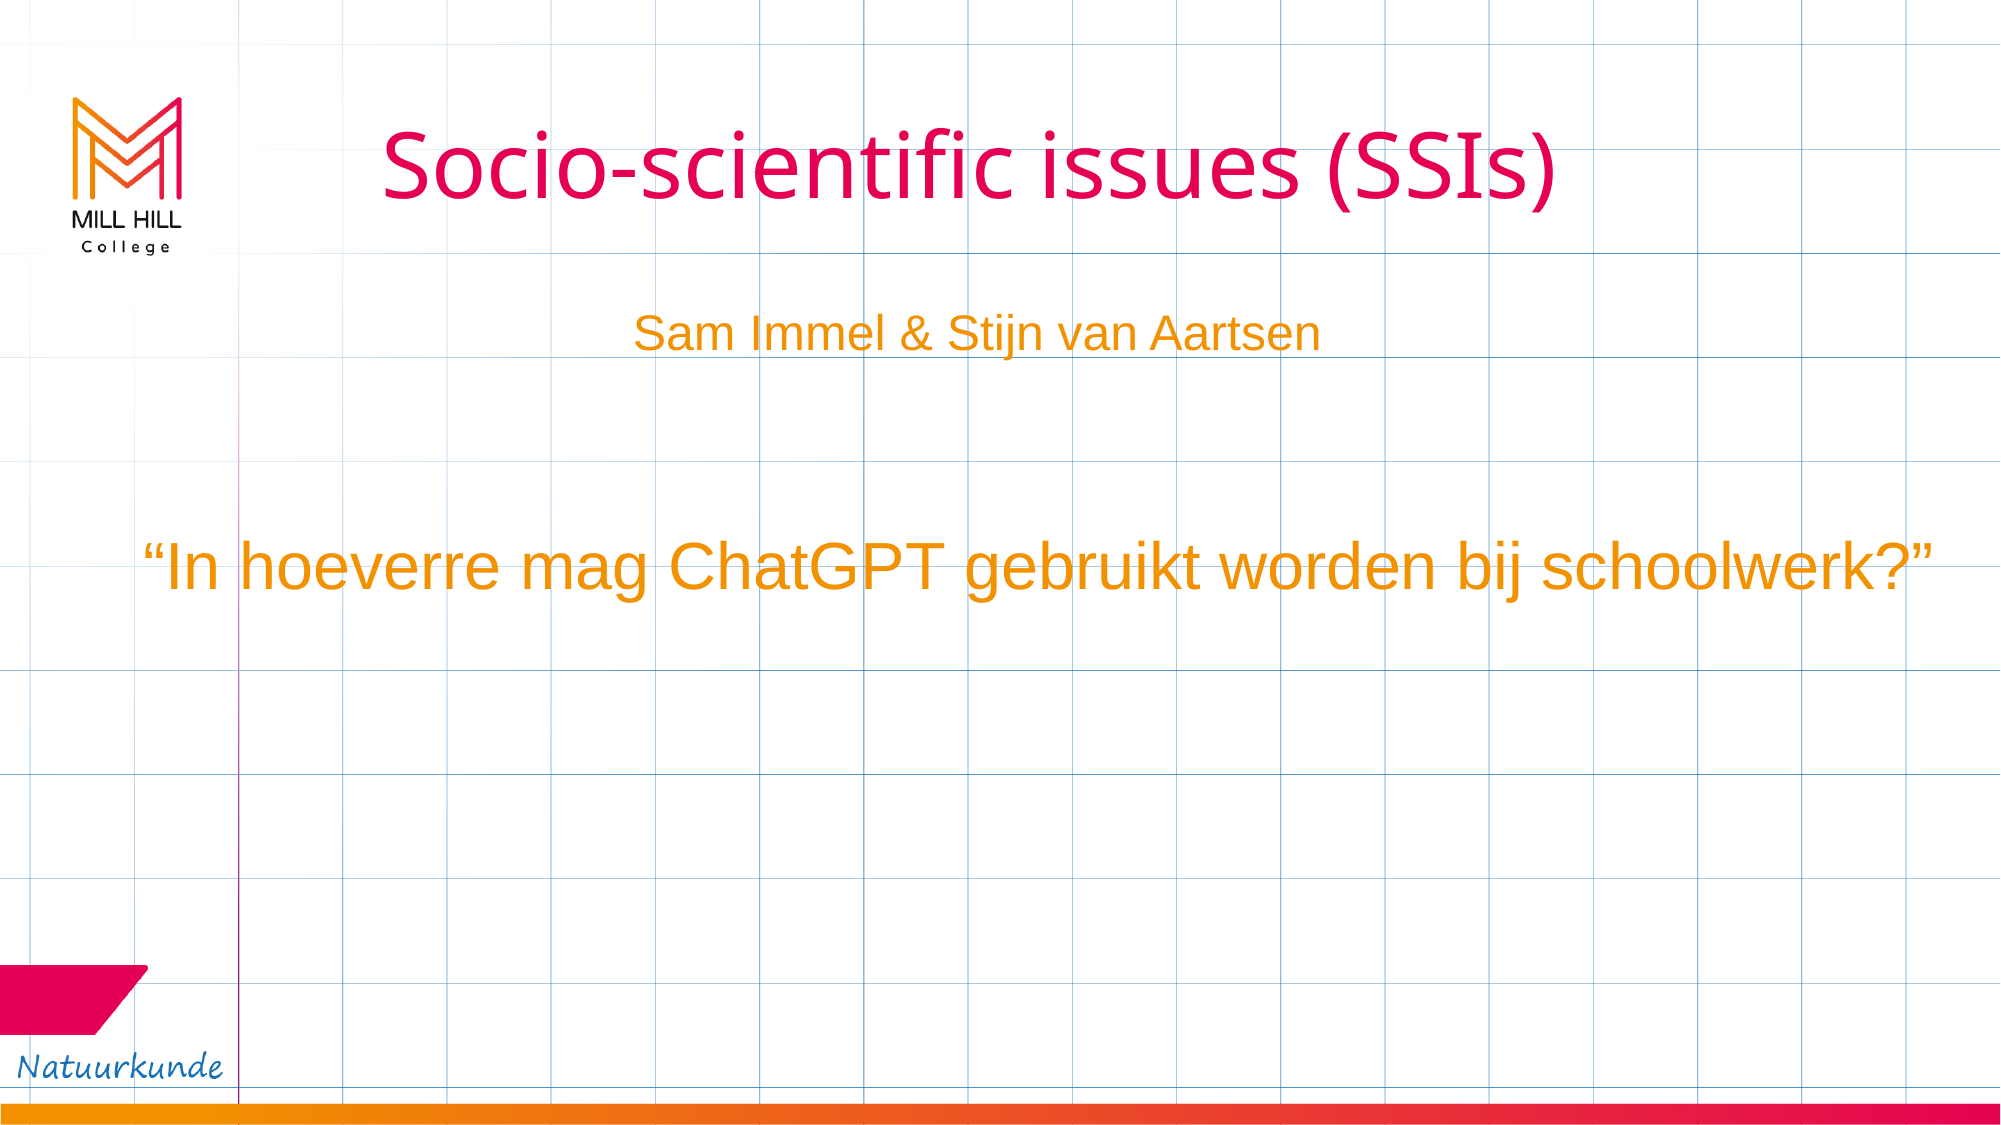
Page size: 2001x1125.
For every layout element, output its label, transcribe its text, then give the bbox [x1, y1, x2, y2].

picture [0, 0, 2001, 1125]
title Socio-scientific issues (SSIs) [366, 59, 1884, 278]
list Sam Immel & Stijn van Aartsen “In hoeverre mag ChatGPT gebruikt worden bij schoolwerk?” [128, 299, 1991, 1014]
